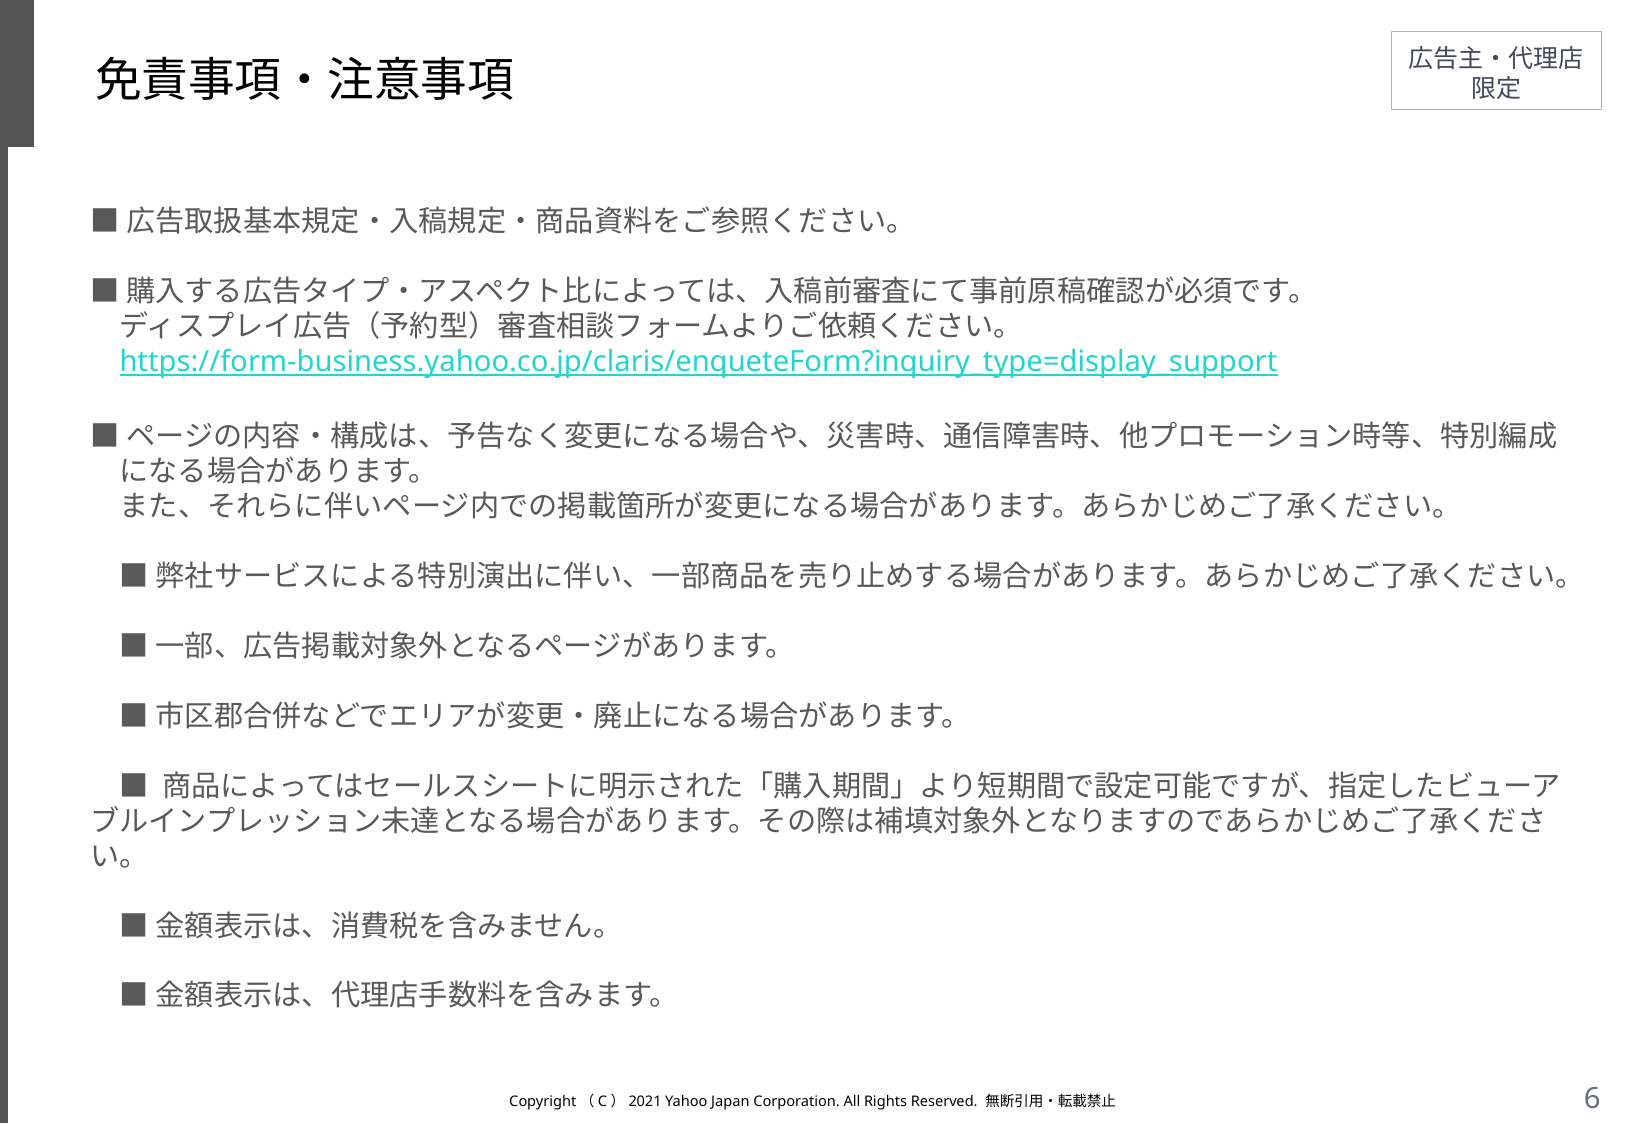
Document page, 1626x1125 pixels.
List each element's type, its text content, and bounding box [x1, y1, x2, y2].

title 免責事項・注意事項 [80, 42, 1392, 114]
footer Copyright（C）2021 Yahoo Japan Corporation. All Rights Reserved. 無断引用・転載禁止 [458, 1070, 1167, 1125]
text_box ■広告取扱基本規定・入稿規定・商品資料をご参照ください。 ■購入する広告タイプ・アスペクト比によっては、入稿前審査にて事前原稿確認が必須です。 ディスプレイ広告（予約型）審査相談フォームよりご依頼ください。 https://form-business.yahoo.co.jp/claris/enqueteForm?inquiry_type=display_support ■ページの内容・構成は、予告なく変更になる場合や、災害時、通信障害時、他プロモーション時等、特別編成になる場合があります。 また、それらに伴いページ内での掲載箇所が変更になる場合があります。あらかじめご了承ください。 ■弊社サービスによる特別演出に伴い、一部商品を売り止めする場合があります。あらかじめご了承ください。 ■一部、広告掲載対象外となるページがあります。 ■市区郡合併などでエリアが変更・廃止になる場合があります。 ■ 商品によってはセールスシートに明示された「購入期間」より短期間で設定可能ですが、指定したビューアブルインプレッション未達となる場合があります。その際は補填対象外となりますのであらかじめご了承ください。 ■金額表示は、消費税を含みません。 ■金額表示は、代理店手数料を含みます。 [75, 195, 1585, 1019]
